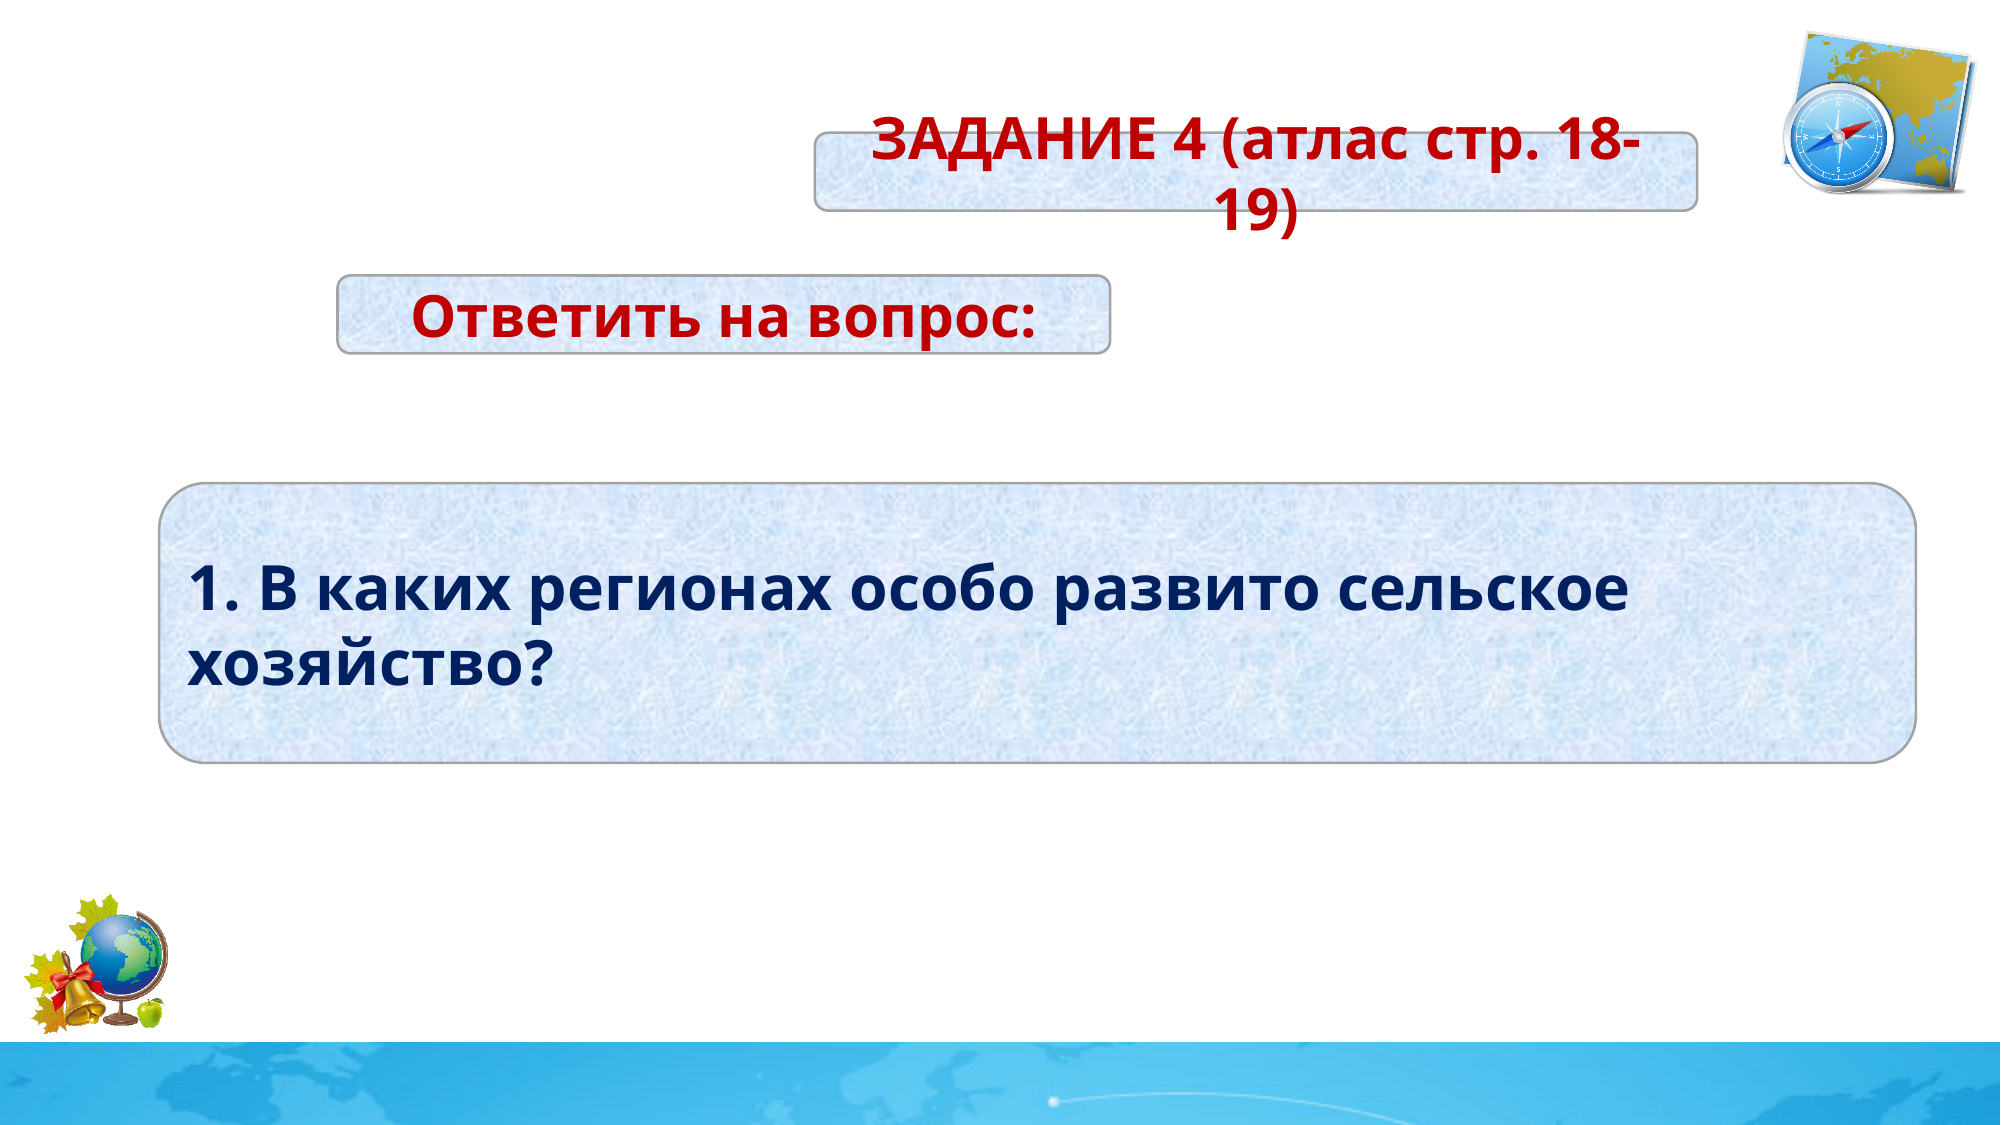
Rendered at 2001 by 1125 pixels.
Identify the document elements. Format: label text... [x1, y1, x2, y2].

picture [0, 1042, 2000, 1125]
picture [24, 892, 168, 1034]
text_box 1. В каких регионах особо развито сельское хозяйство? [157, 481, 1918, 765]
text_box Ответить на вопрос: [336, 274, 1112, 355]
text_box ЗАДАНИЕ 4 (атлас стр. 18-19) [813, 131, 1699, 212]
picture [1762, 14, 2000, 219]
